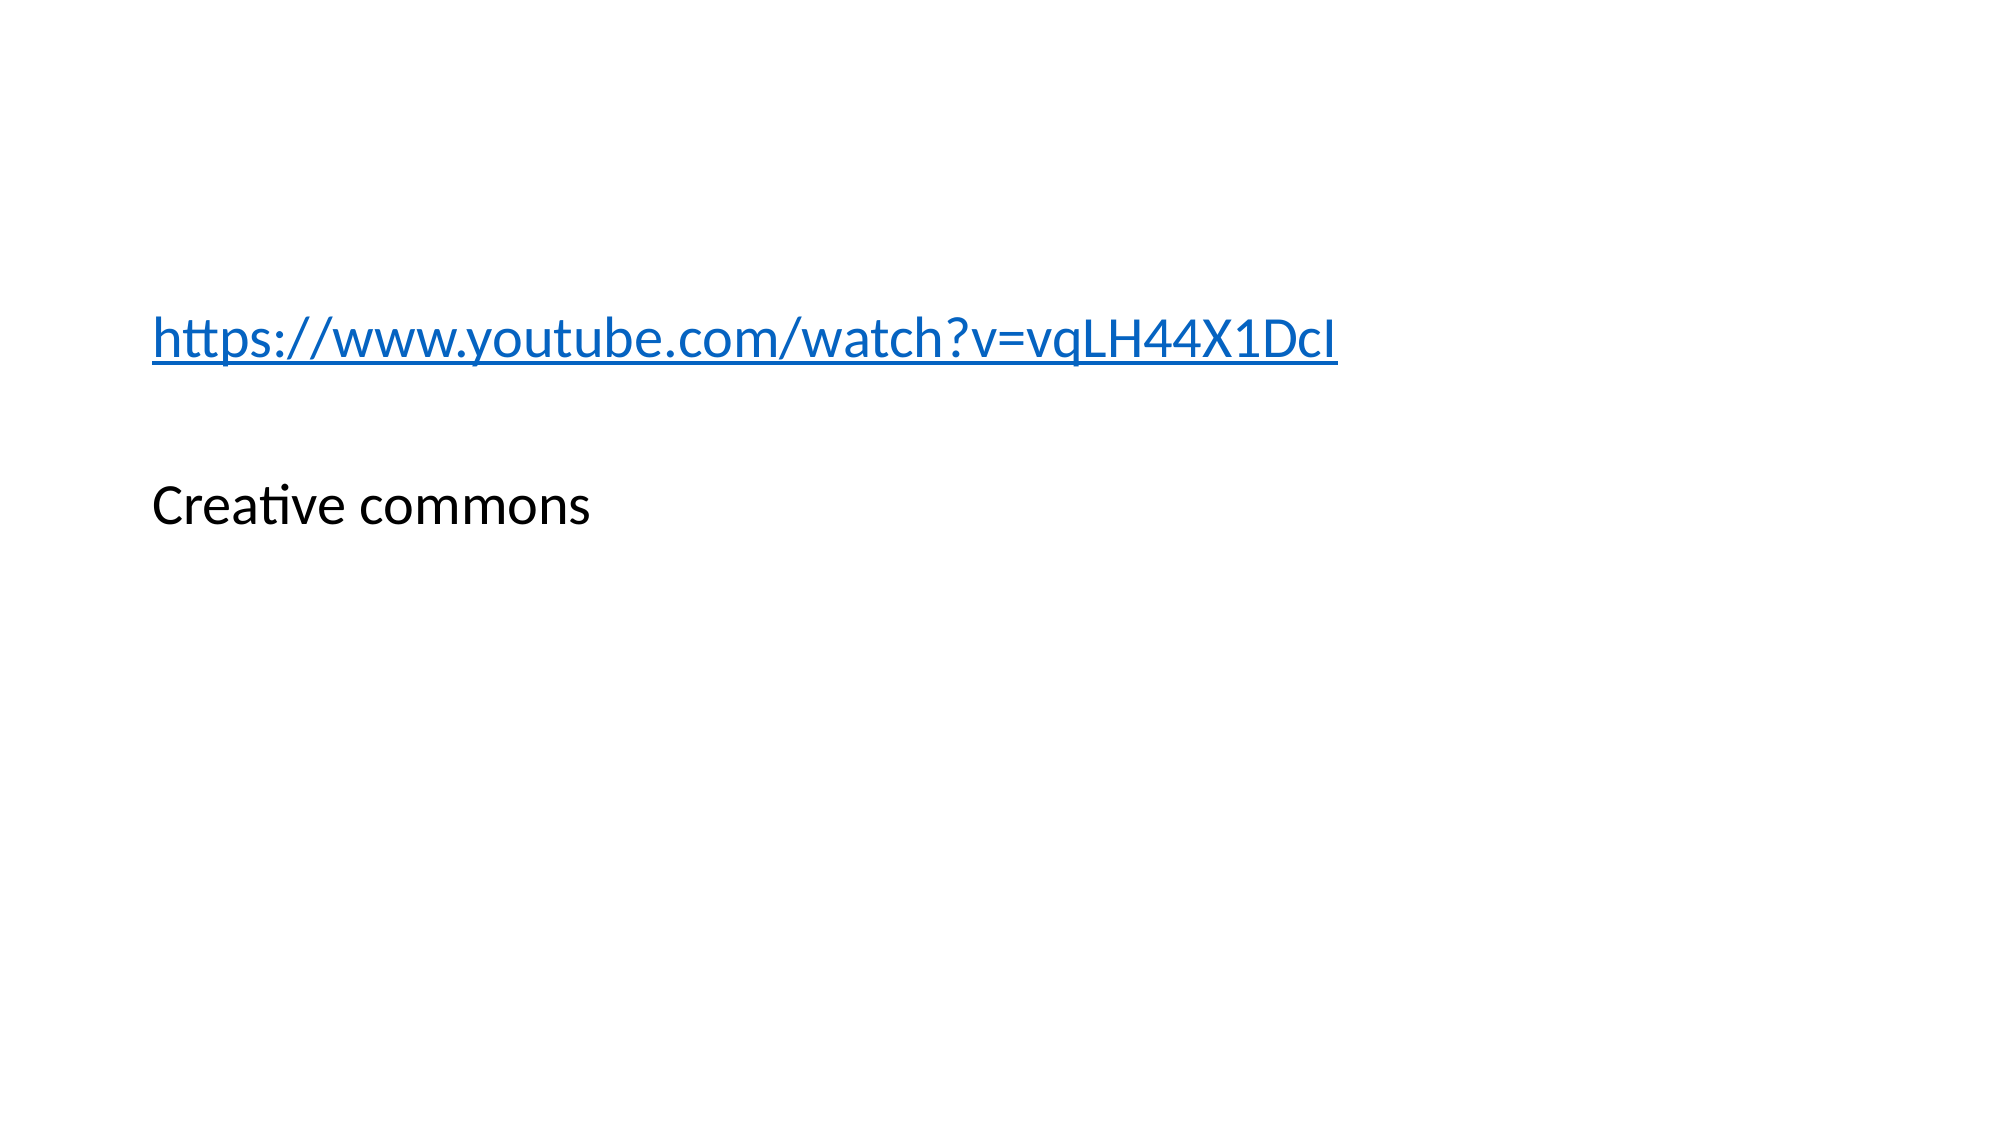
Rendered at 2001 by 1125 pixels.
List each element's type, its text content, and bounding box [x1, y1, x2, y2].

list https://www.youtube.com/watch?v=vqLH44X1DcI Creative commons [137, 299, 1863, 1014]
